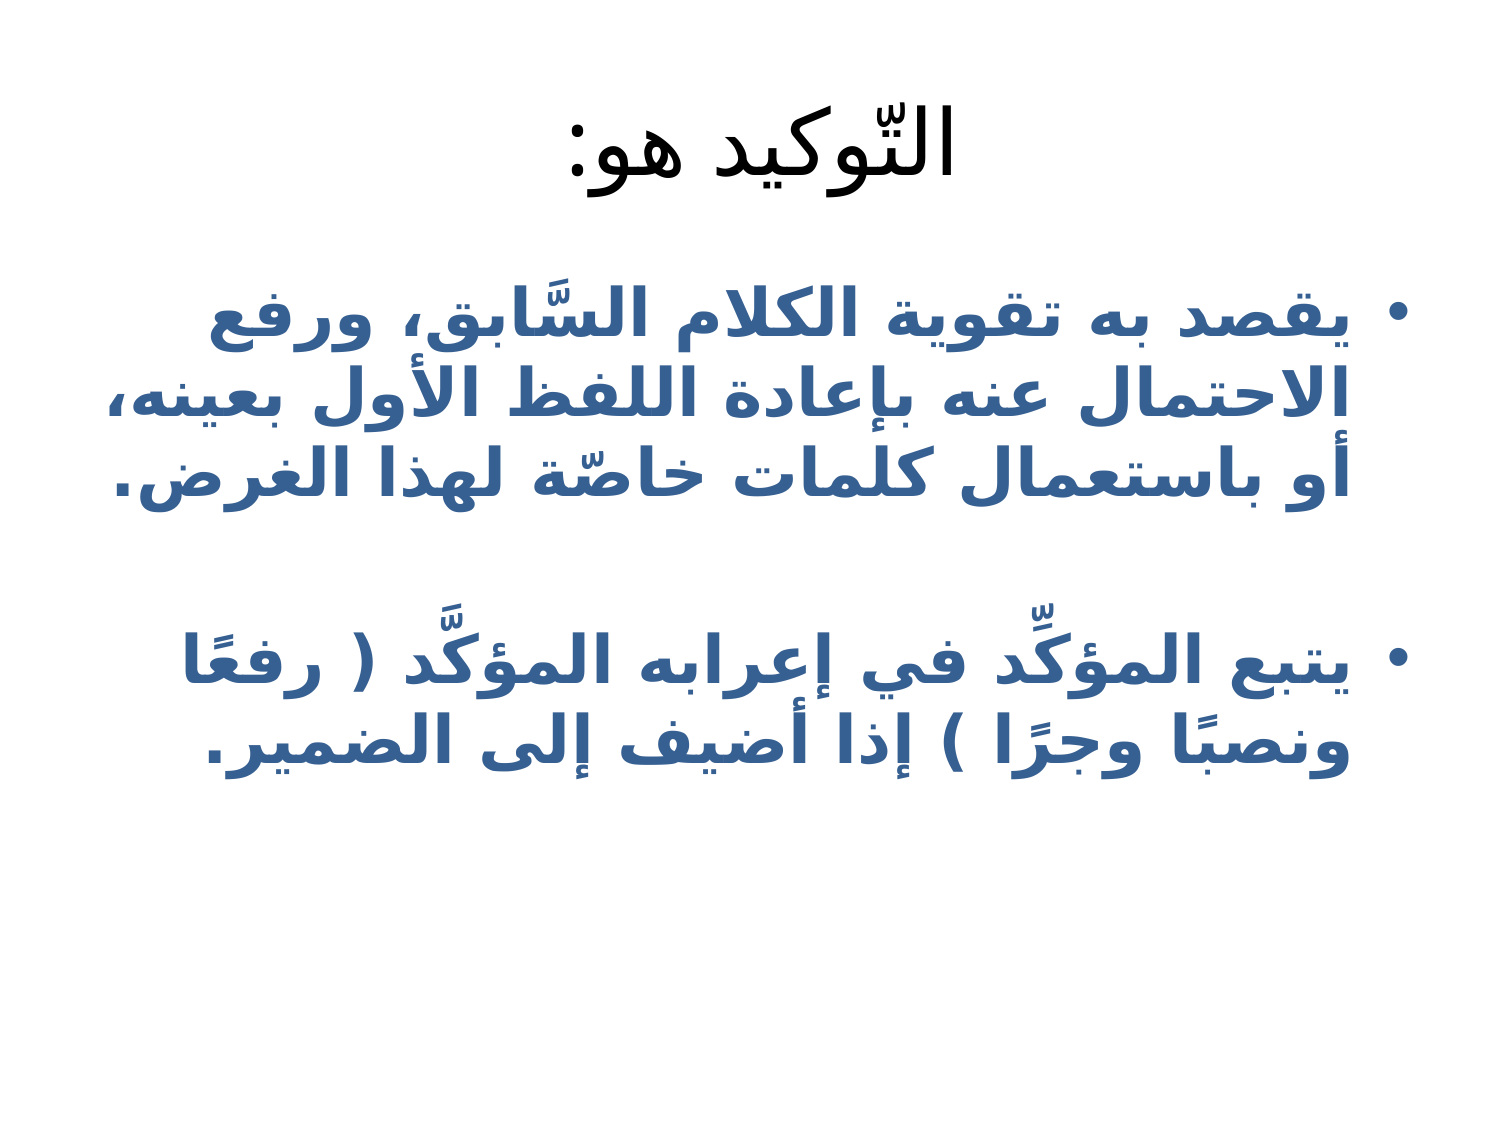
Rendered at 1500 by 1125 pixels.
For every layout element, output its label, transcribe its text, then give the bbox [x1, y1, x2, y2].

title التّوكيد هو: [75, 45, 1425, 233]
list يقصد به تقوية الكلام السَّابق، ورفع الاحتمال عنه بإعادة اللفظ الأول بعينه، أو باستعمال كلمات خاصّة لهذا الغرض. يتبع المؤكِّد في إعرابه المؤكَّد ( رفعًا ونصبًا وجرًا ) إذا أضيف إلى الضمير. [75, 262, 1425, 1005]
